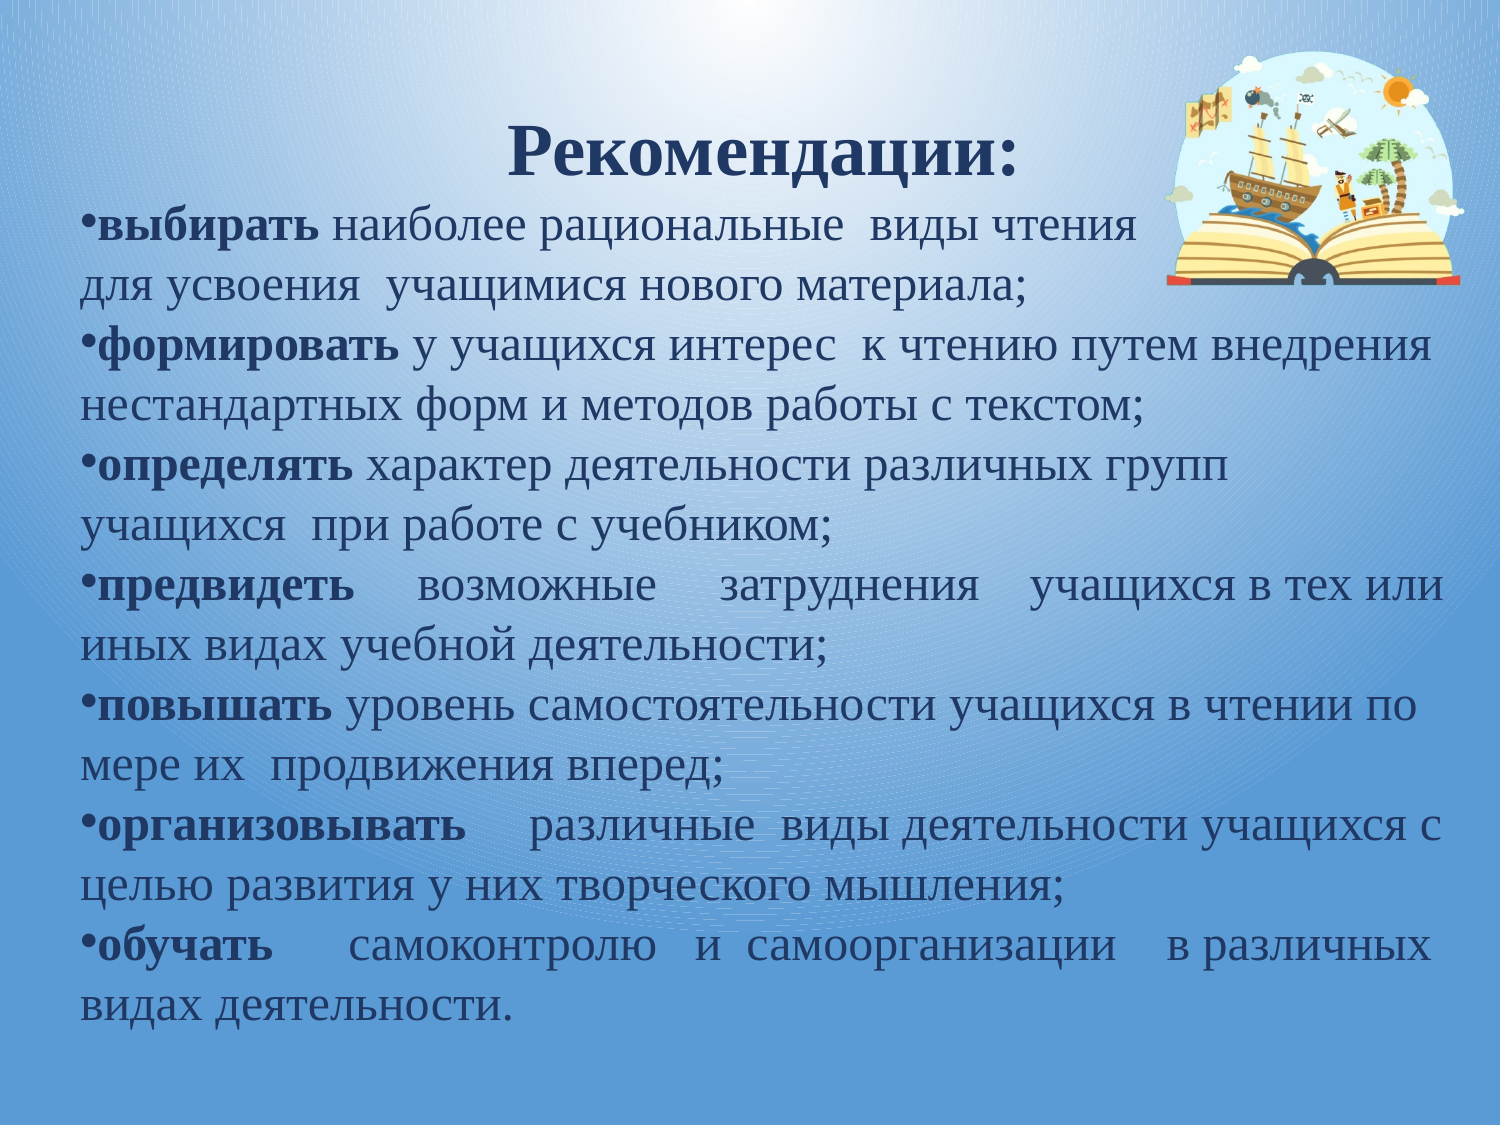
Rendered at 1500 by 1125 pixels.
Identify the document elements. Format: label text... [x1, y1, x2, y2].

text_box Рекомендации: выбирать наиболее рациональные виды чтения для усвоения учащимися нового материала; формировать у учащихся интерес к чтению путем внедрения нестандартных форм и методов работы с текстом; определять характер деятельности различных групп учащихся при работе с учебником; предвидеть возможные затруднения учащихся в тех или иных видах учебной деятельности; повышать уровень самостоятельности учащихся в чтении по мере их продвижения вперед; организовывать различные виды деятельности учащихся с целью развития у них творческого мышления; обучать самоконтролю и самоорганизации в различных видах деятельности. [64, 92, 1465, 1038]
picture [1162, 19, 1465, 322]
